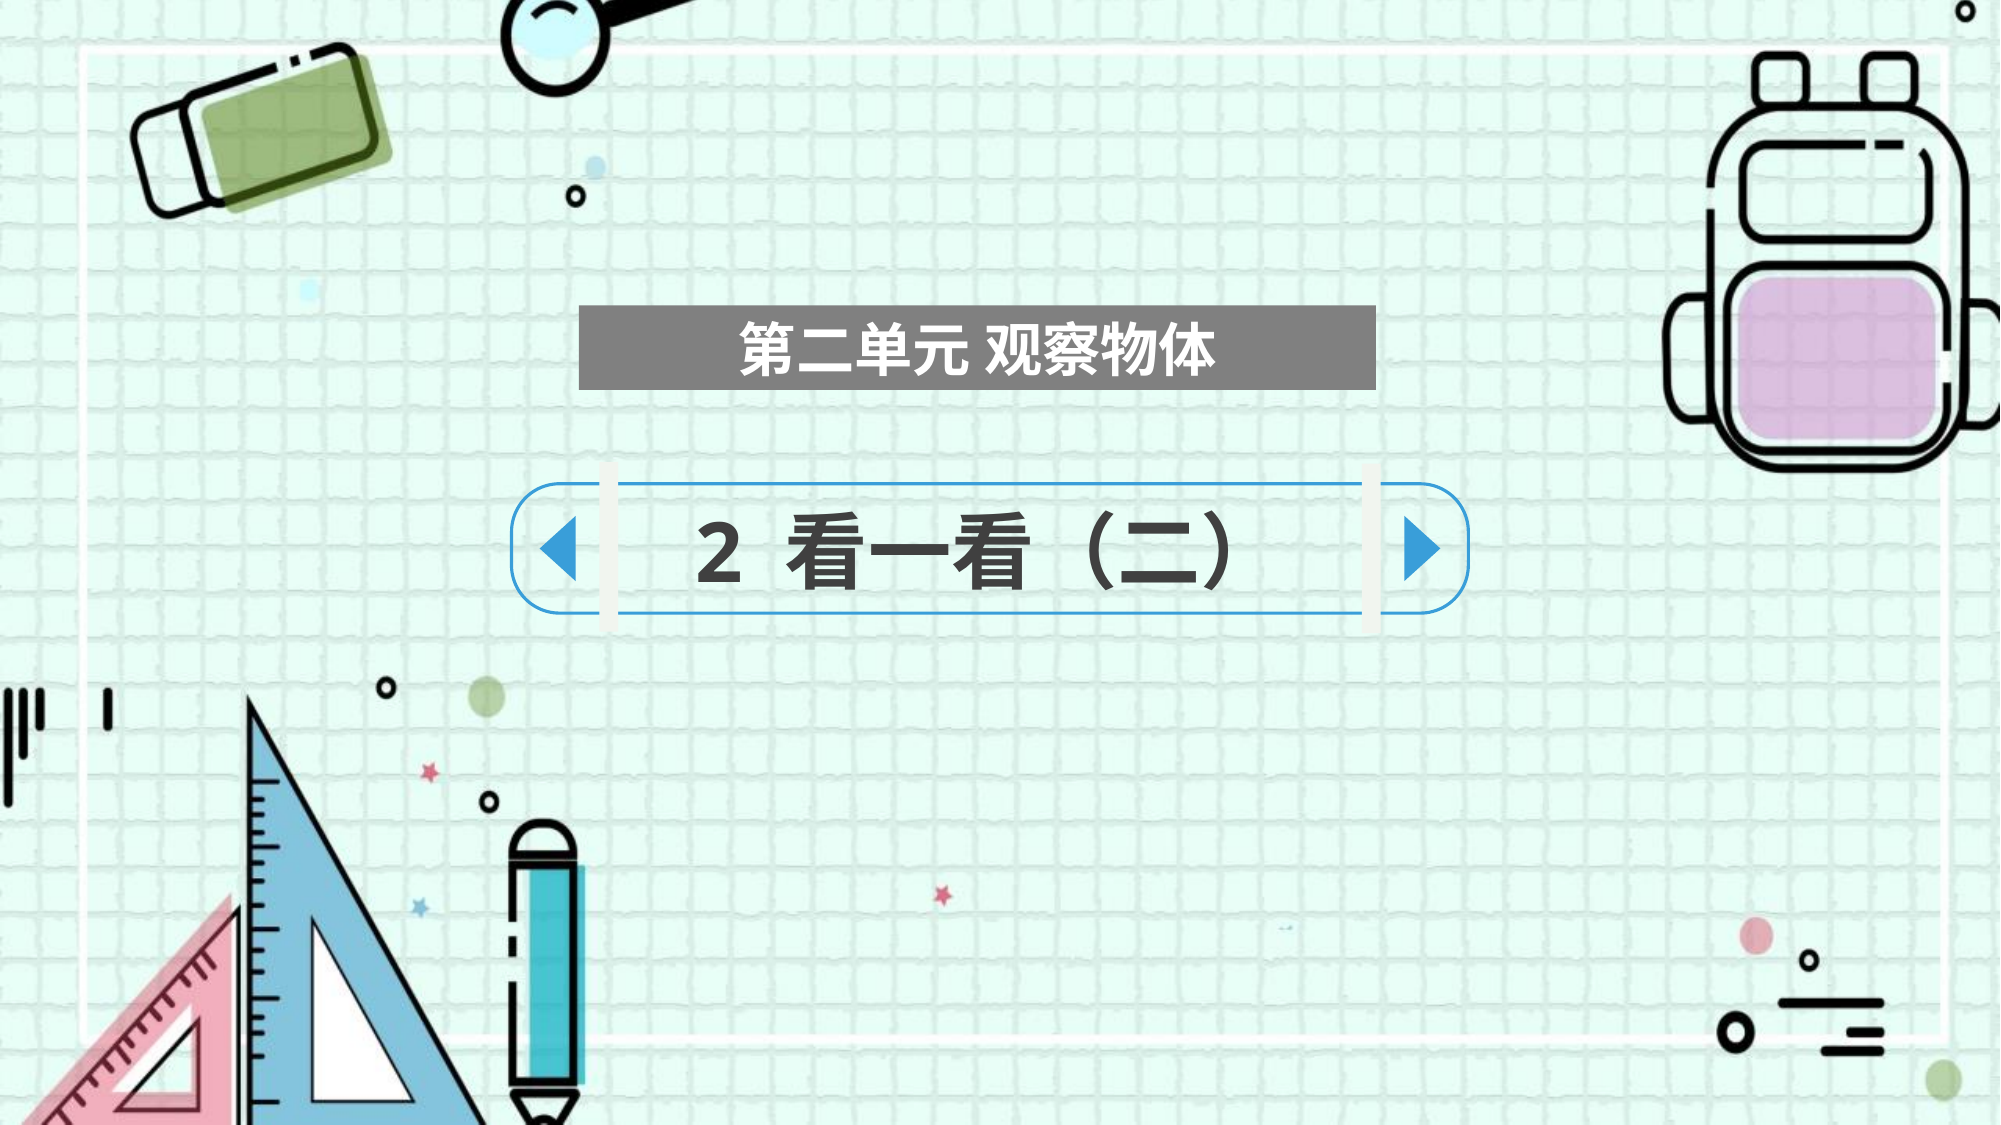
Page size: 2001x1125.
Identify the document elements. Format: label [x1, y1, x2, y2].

picture [0, 0, 2000, 1125]
text_box [511, 461, 1469, 634]
